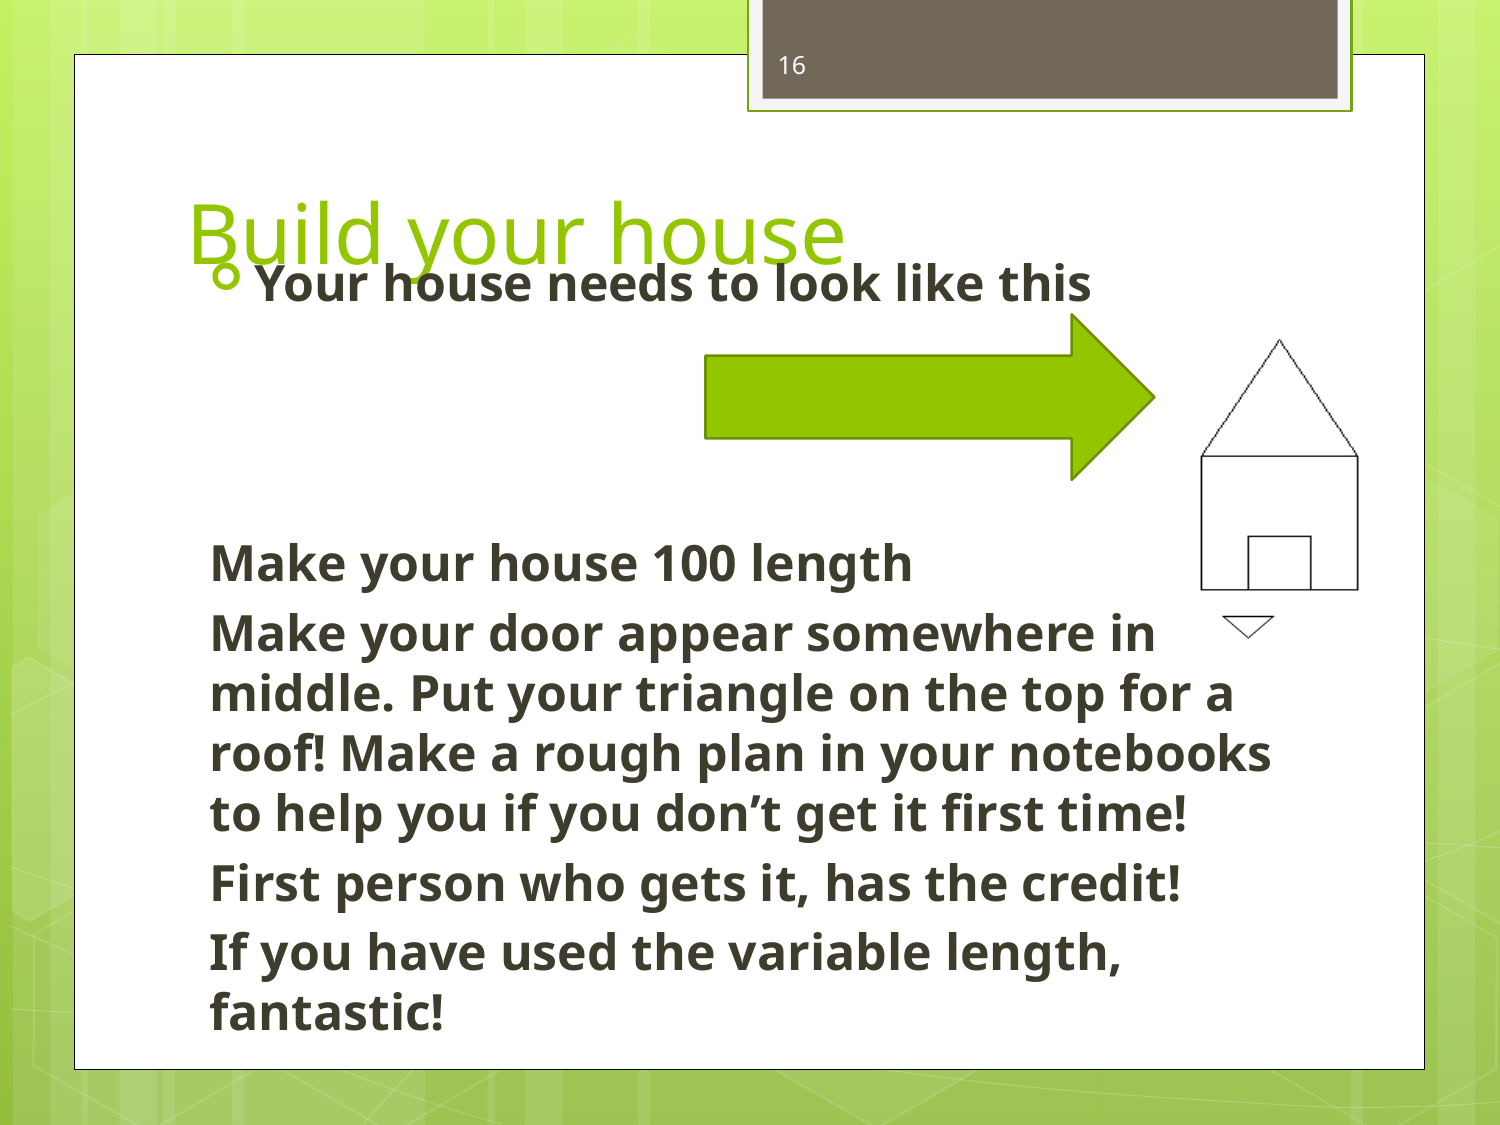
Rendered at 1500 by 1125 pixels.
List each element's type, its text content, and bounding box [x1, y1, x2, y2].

title Build your house [171, 101, 1324, 290]
picture [1156, 325, 1401, 669]
text_box [704, 313, 1151, 481]
list Your house needs to look like this Make your house 100 length Make your door appear somewhere in the middle. Put your triangle on the top for a roof! Make a rough plan in your notebooks to help you if you don’t get it first time! First person who gets it, has the credit! If you have used the variable length, fantastic! [183, 243, 1295, 820]
slide_number 16 [762, 36, 982, 97]
